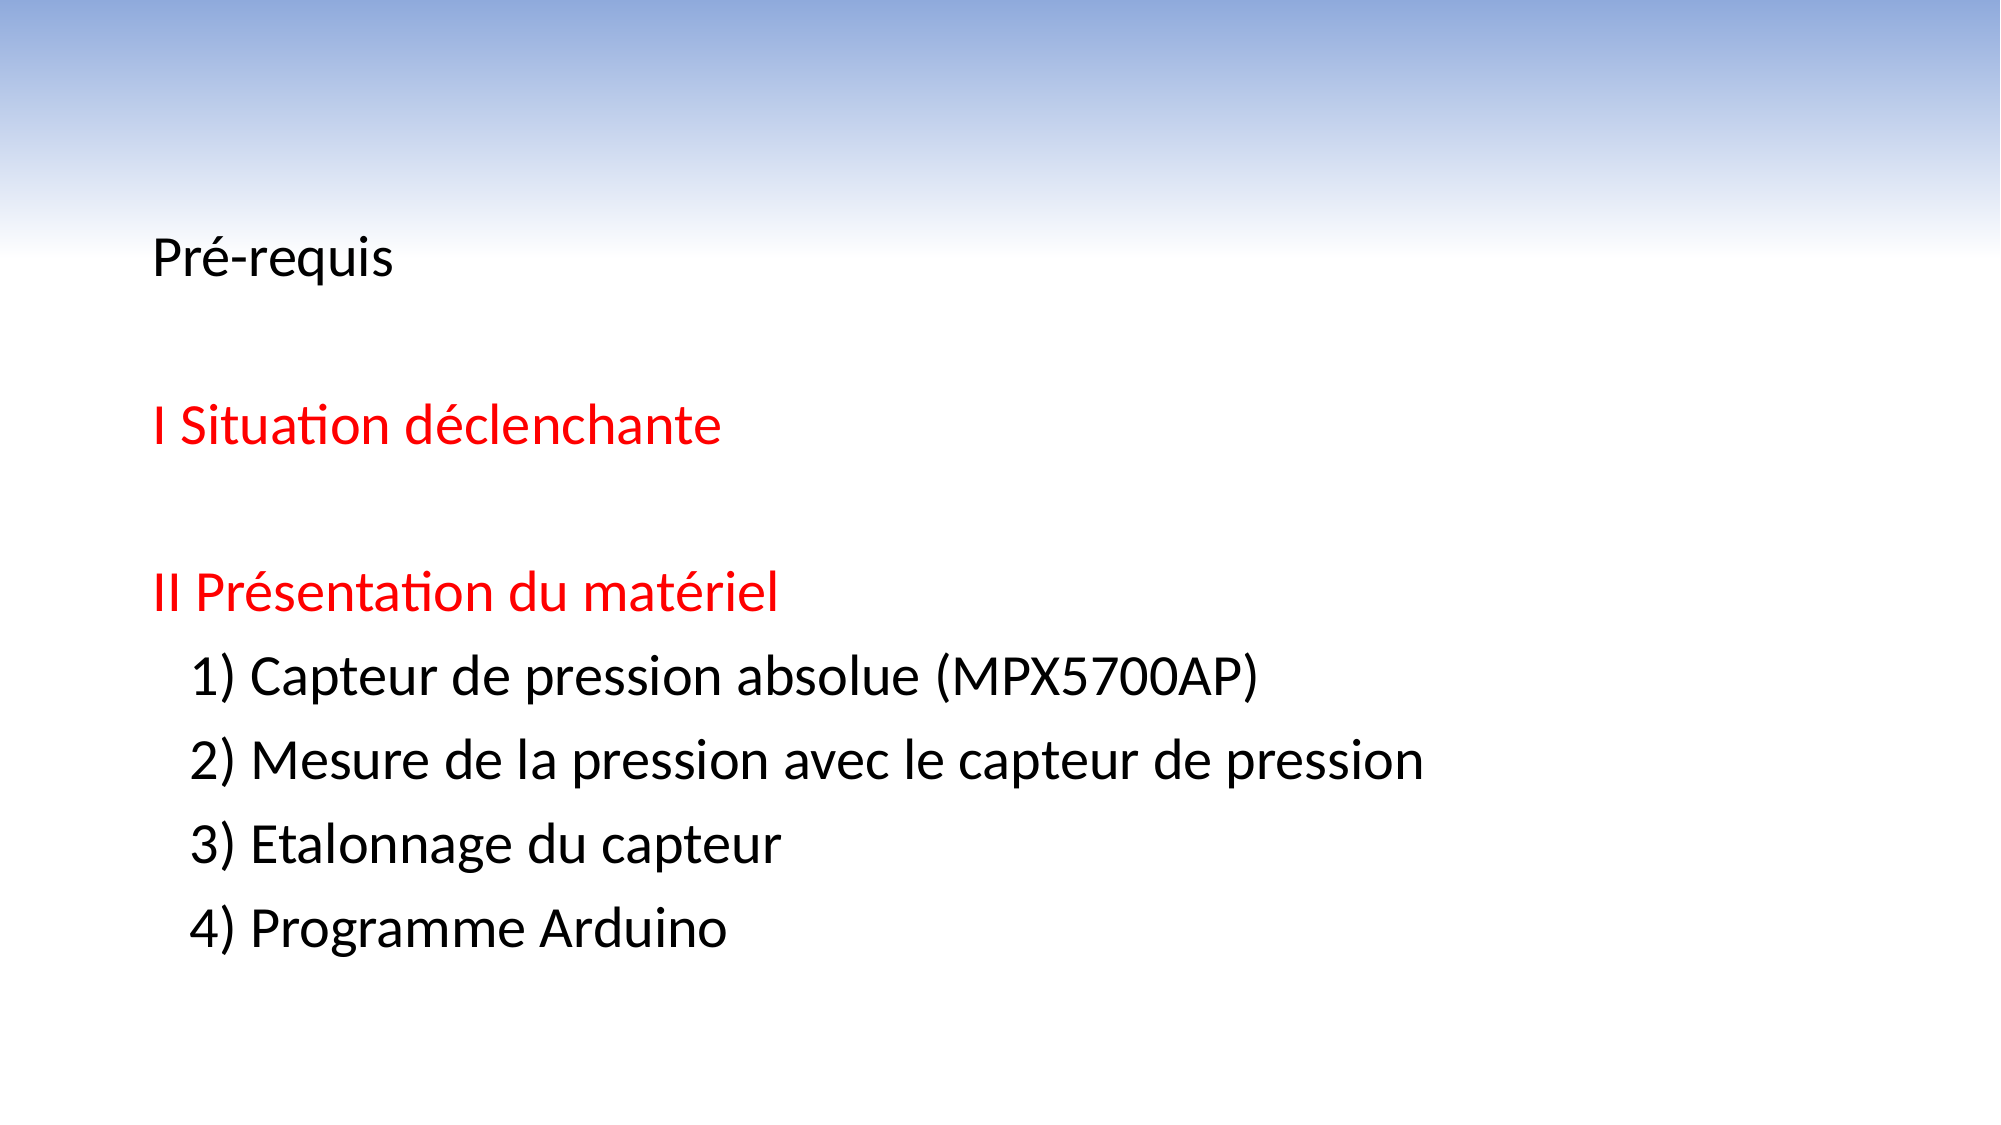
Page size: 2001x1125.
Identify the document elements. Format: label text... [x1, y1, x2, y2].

list Pré-requis I Situation déclenchante II Présentation du matériel 1) Capteur de pression absolue (MPX5700AP) 2) Mesure de la pression avec le capteur de pression 3) Etalonnage du capteur 4) Programme Arduino [137, 218, 1863, 1014]
